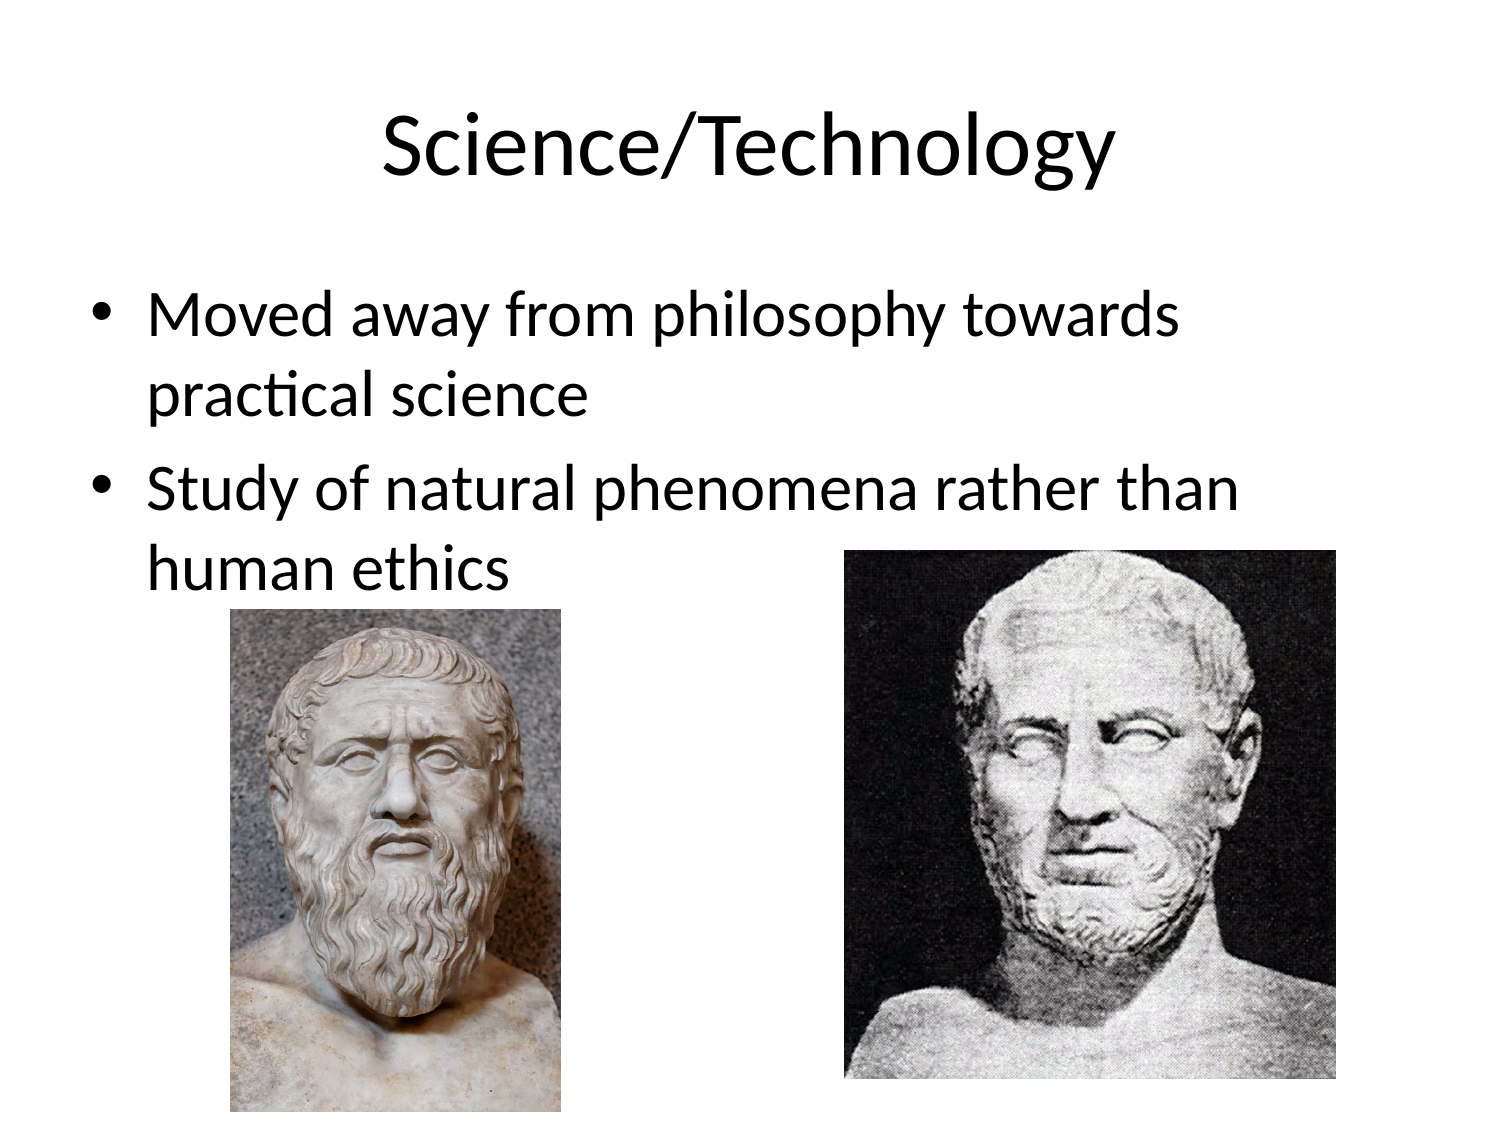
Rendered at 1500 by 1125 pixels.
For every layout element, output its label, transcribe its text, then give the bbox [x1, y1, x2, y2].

title Science/Technology [74, 44, 1426, 233]
picture [844, 550, 1336, 1079]
list Moved away from philosophy towards practical science Study of natural phenomena rather than human ethics [74, 262, 1426, 1006]
picture [229, 609, 562, 1112]
